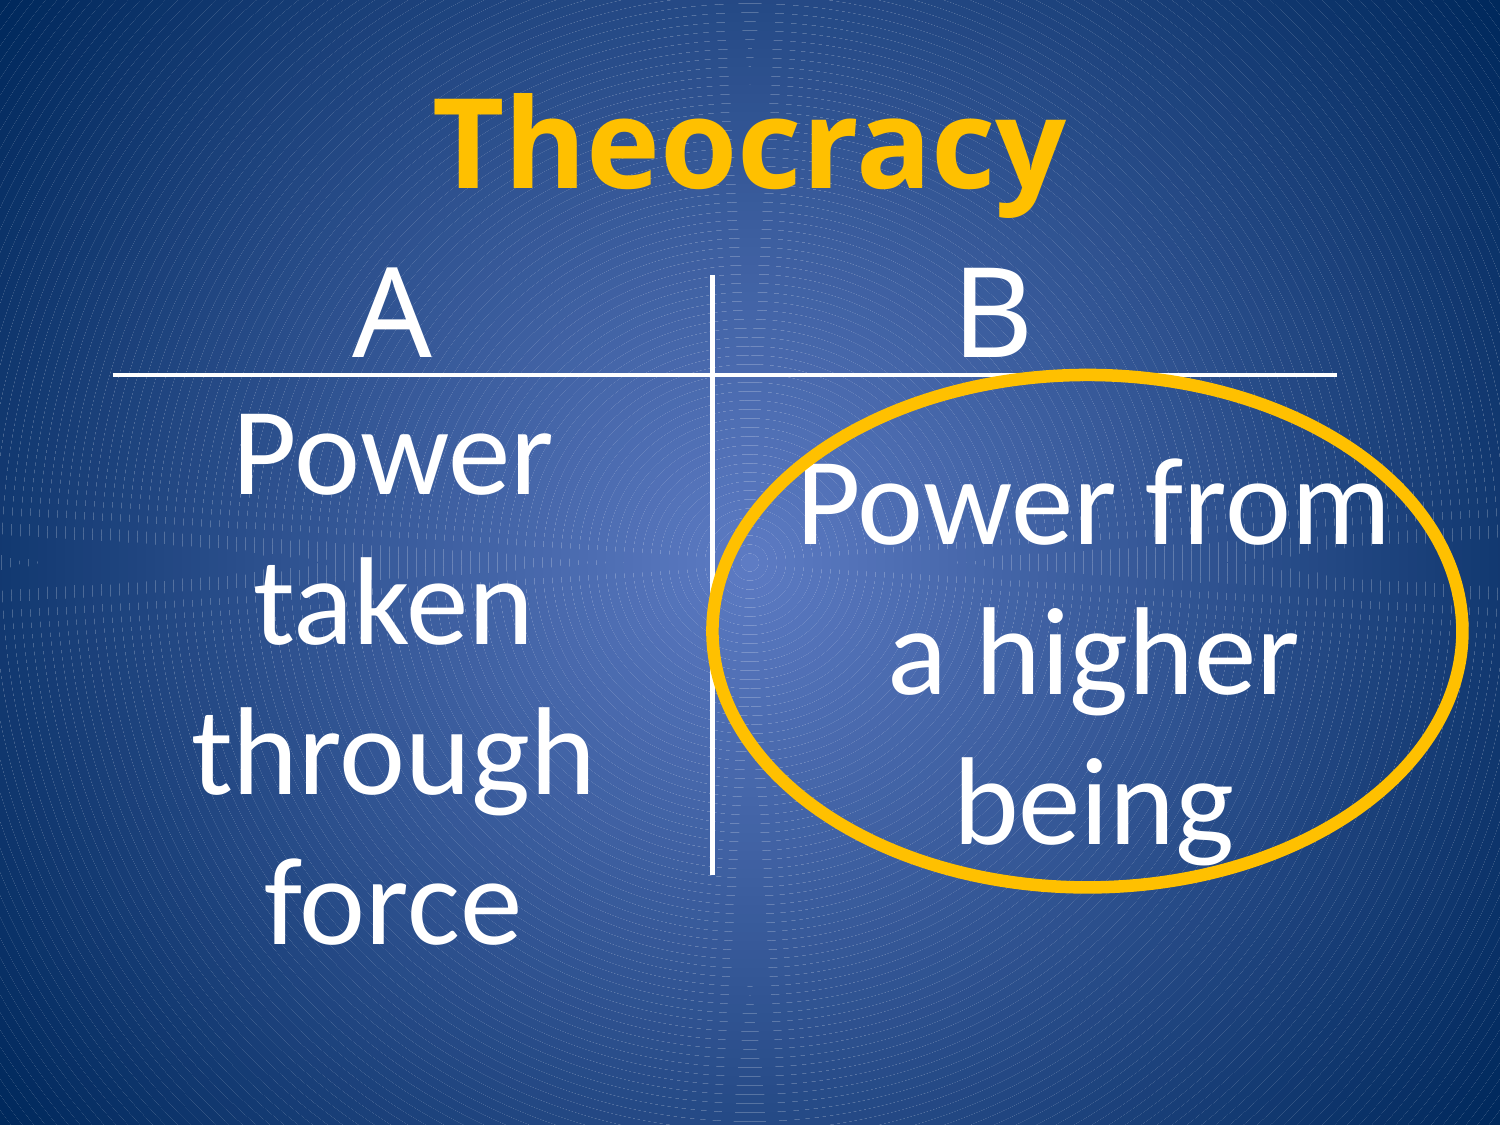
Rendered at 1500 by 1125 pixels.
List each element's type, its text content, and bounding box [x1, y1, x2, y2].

text_box Power from a higher being [762, 412, 885, 499]
text_box Power from a higher being [762, 763, 971, 878]
text_box Power taken through force [124, 362, 663, 374]
text_box B [937, 224, 1125, 374]
text_box [710, 384, 1465, 890]
text_box Power taken through force [124, 384, 663, 978]
text_box Power from a higher being [1290, 412, 1425, 514]
text_box B [937, 384, 973, 390]
title Theocracy [74, 44, 1426, 233]
text_box A [337, 224, 525, 362]
text_box Power from a higher being [1204, 748, 1425, 878]
